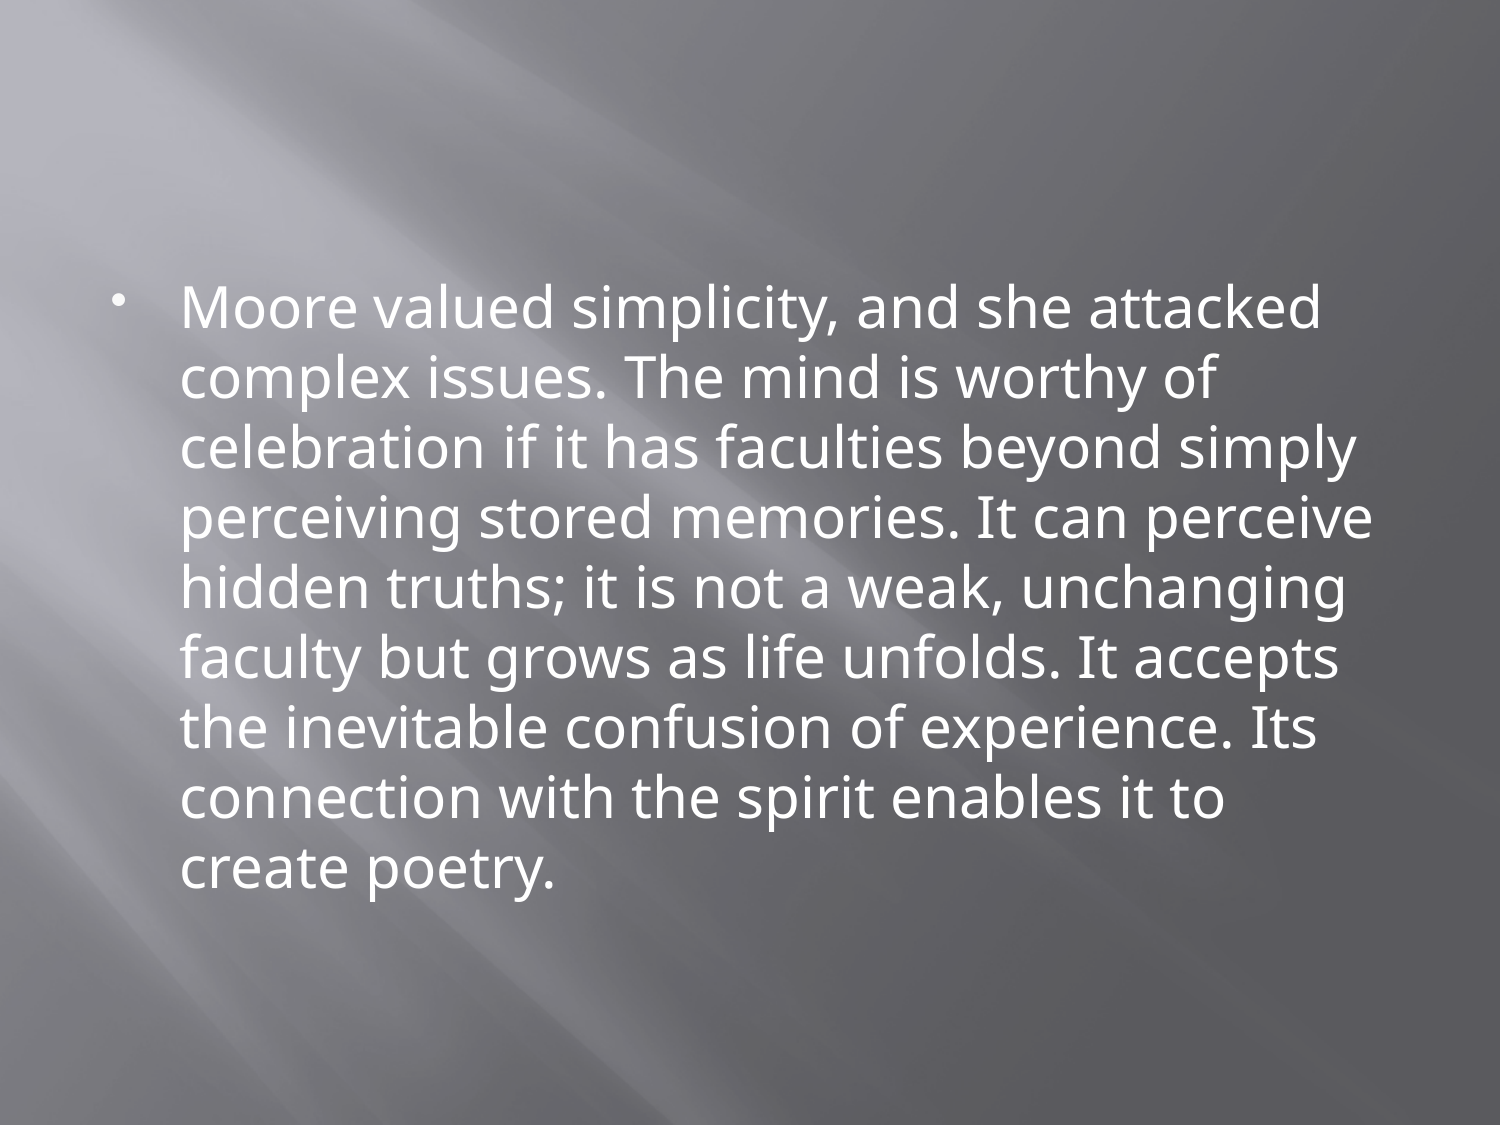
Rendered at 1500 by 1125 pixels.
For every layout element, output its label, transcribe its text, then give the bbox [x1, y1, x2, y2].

list Moore valued simplicity, and she attacked complex issues. The mind is worthy of celebration if it has faculties beyond simply perceiving stored memories. It can perceive hidden truths; it is not a weak, unchanging faculty but grows as life unfolds. It accepts the inevitable confusion of experience. Its connection with the spirit enables it to create poetry. [75, 262, 1425, 1035]
